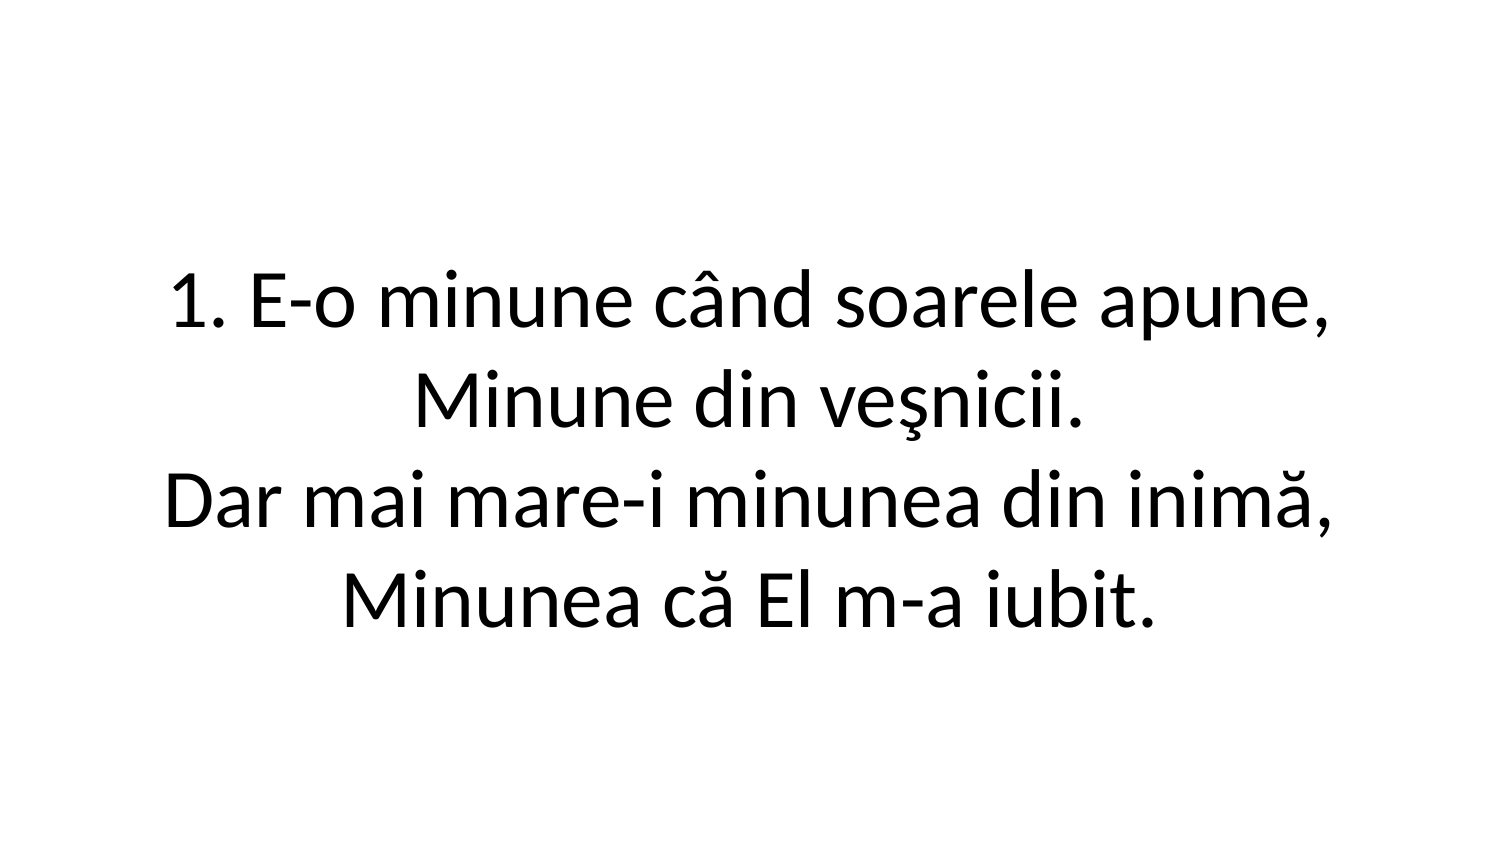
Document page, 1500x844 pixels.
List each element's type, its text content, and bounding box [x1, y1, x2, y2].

text_box 1. E-o minune când soarele apune, Minune din veşnicii. Dar mai mare-i minunea din inimă, Minunea că El m-a iubit. [148, 192, 1352, 652]
